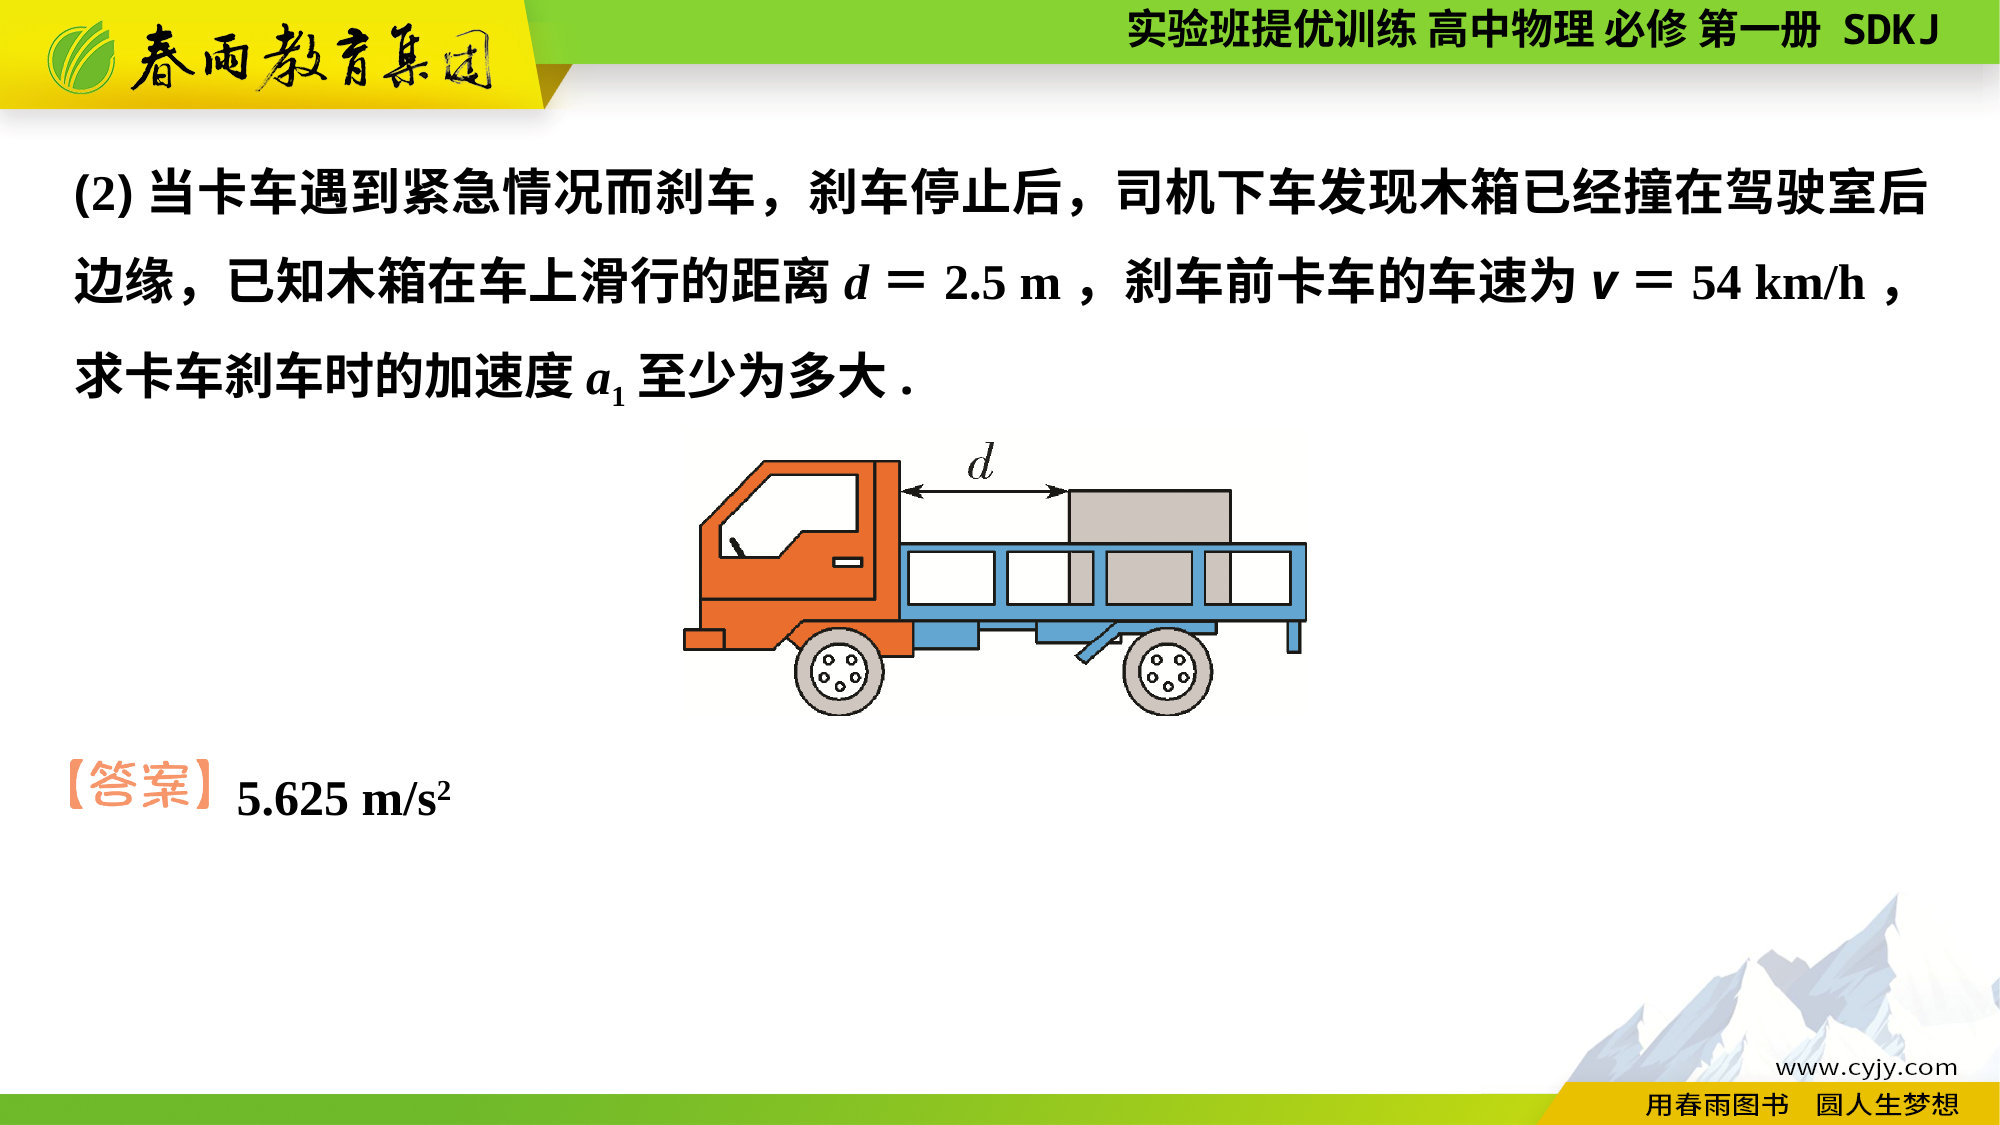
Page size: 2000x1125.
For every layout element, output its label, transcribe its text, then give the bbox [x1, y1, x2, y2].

text_box 5.625 m/s2 [59, 727, 1944, 833]
list (2)当卡车遇到紧急情况而刹车，刹车停止后，司机下车发现木箱已经撞在驾驶室后边缘，已知木箱在车上滑行的距离d＝2.5 m，刹车前卡车的车速为v＝54 km/h，求卡车刹车时的加速度a1至少为多大. [59, 122, 1944, 399]
picture [0, 0, 2000, 1125]
